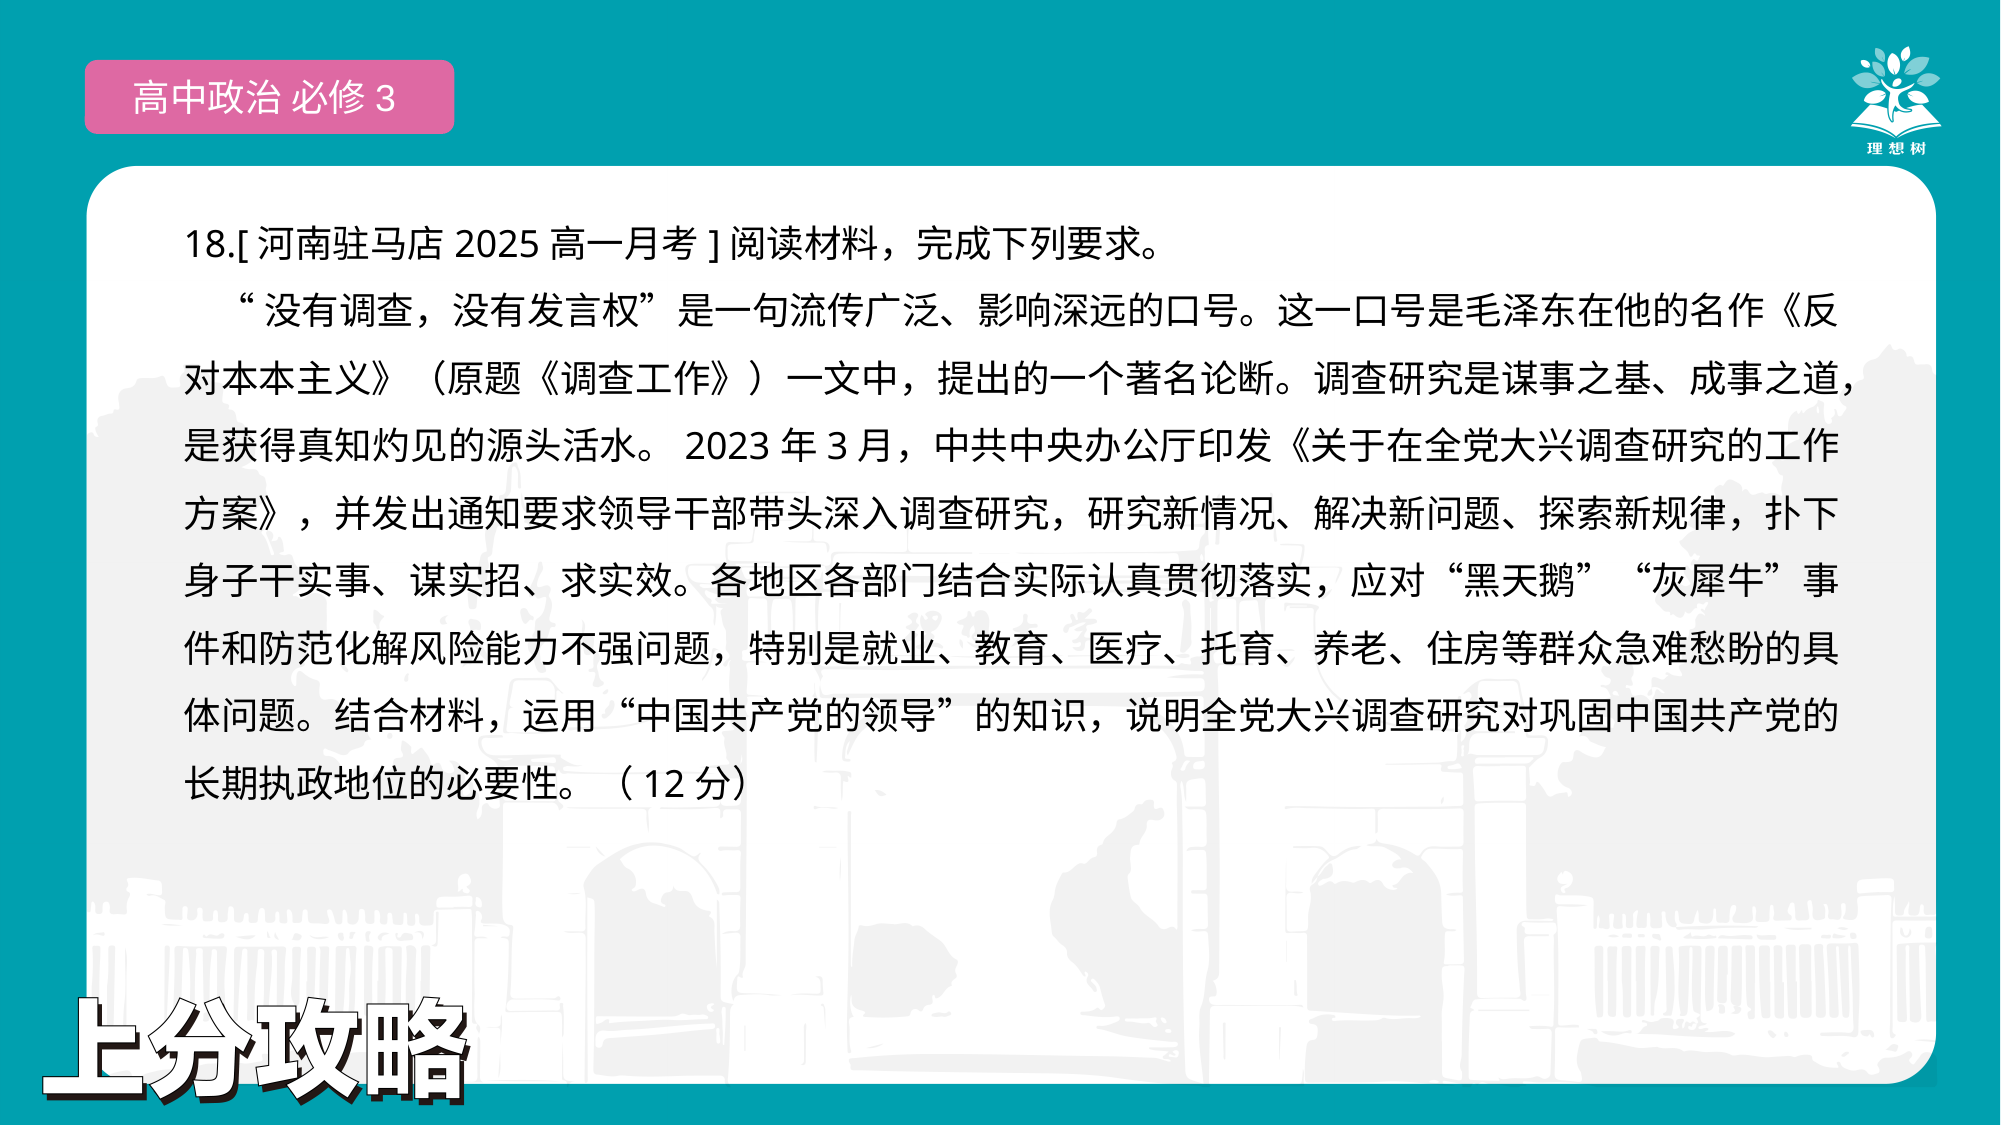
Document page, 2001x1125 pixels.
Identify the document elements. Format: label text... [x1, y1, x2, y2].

picture [0, 0, 2001, 1125]
text_box 高中政治 必修3 [83, 58, 456, 135]
text_box 18.[河南驻马店2025高一月考]阅读材料，完成下列要求。 “没有调查，没有发言权”是一句流传广泛、影响深远的口号。这一口号是毛泽东在他的名作《反对本本主义》（原题《调查工作》）一文中，提出的一个著名论断。调查研究是谋事之基、成事之道，是获得真知灼见的源头活水。2023年3月，中共中央办公厅印发《关于在全党大兴调查研究的工作方案》，并发出通知要求领导干部带头深入调查研究，研究新情况、解决新问题、探索新规律，扑下身子干实事、谋实招、求实效。各地区各部门结合实际认真贯彻落实，应对“黑天鹅”“灰犀牛”事件和防范化解风险能力不强问题，特别是就业、教育、医疗、托育、养老、住房等群众急难愁盼的具体问题。结合材料，运用“中国共产党的领导”的知识，说明全党大兴调查研究对巩固中国共产党的长期执政地位的必要性。（12分） [168, 189, 1855, 799]
